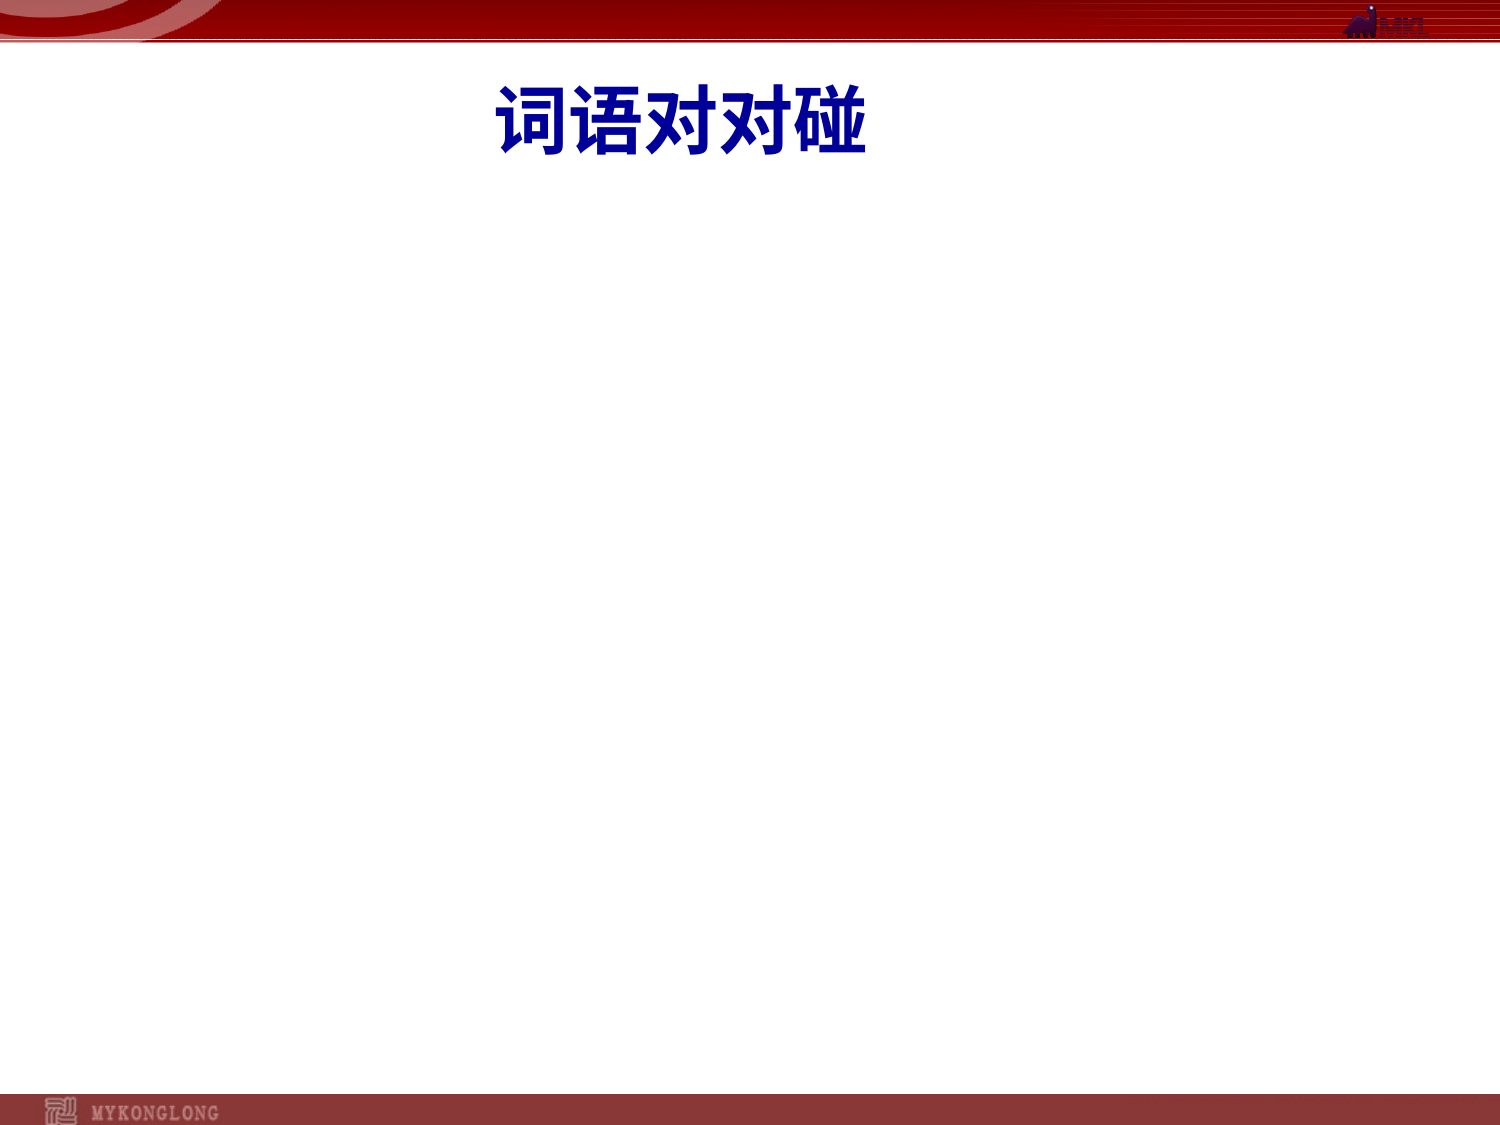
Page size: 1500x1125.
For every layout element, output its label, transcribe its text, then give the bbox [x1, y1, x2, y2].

text_box 词语对对碰 [478, 66, 951, 172]
picture [0, 1094, 1500, 1125]
picture [0, 0, 1500, 44]
